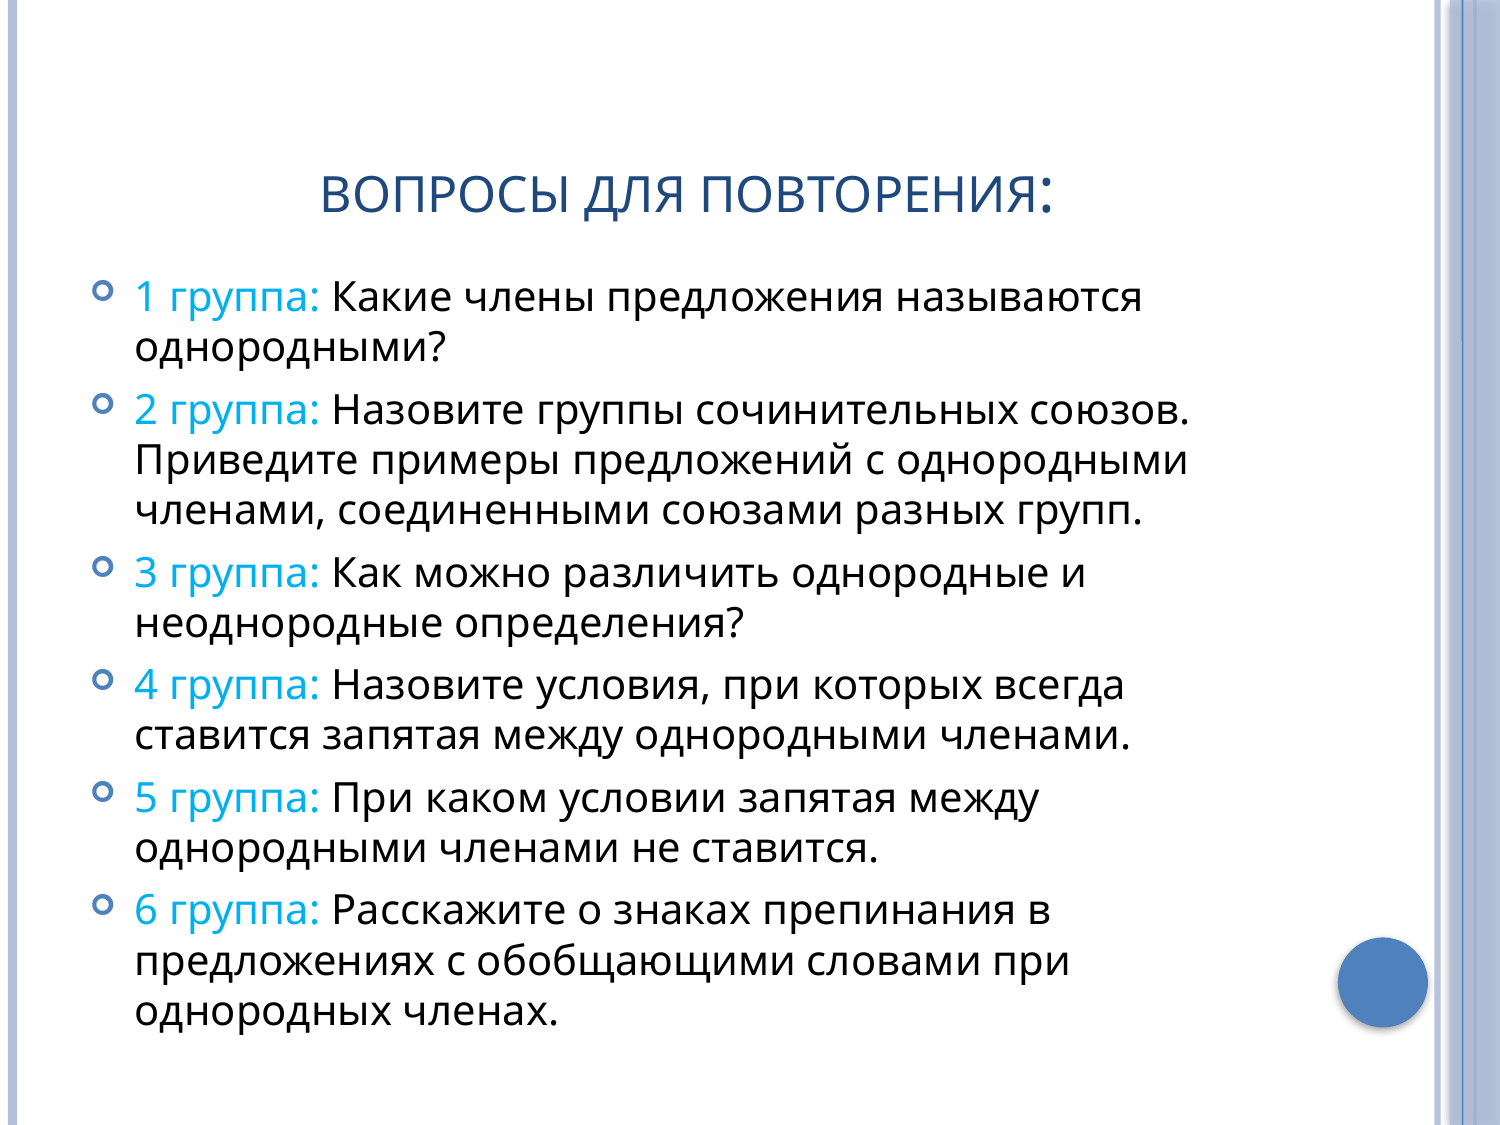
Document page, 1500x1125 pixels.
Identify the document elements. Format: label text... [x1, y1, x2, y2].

title Вопросы для повторения: [75, 45, 1300, 233]
list 1 группа: Какие члены предложения называются однородными? 2 группа: Назовите группы сочинительных союзов. Приведите примеры предложений с однородными членами, соединенными союзами разных групп. 3 группа: Как можно различить однородные и неоднородные определения? 4 группа: Назовите условия, при которых всегда ставится запятая между однородными членами. 5 группа: При каком условии запятая между однородными членами не ставится. 6 группа: Расскажите о знаках препинания в предложениях с обобщающими словами при однородных членах. [75, 262, 1300, 1062]
